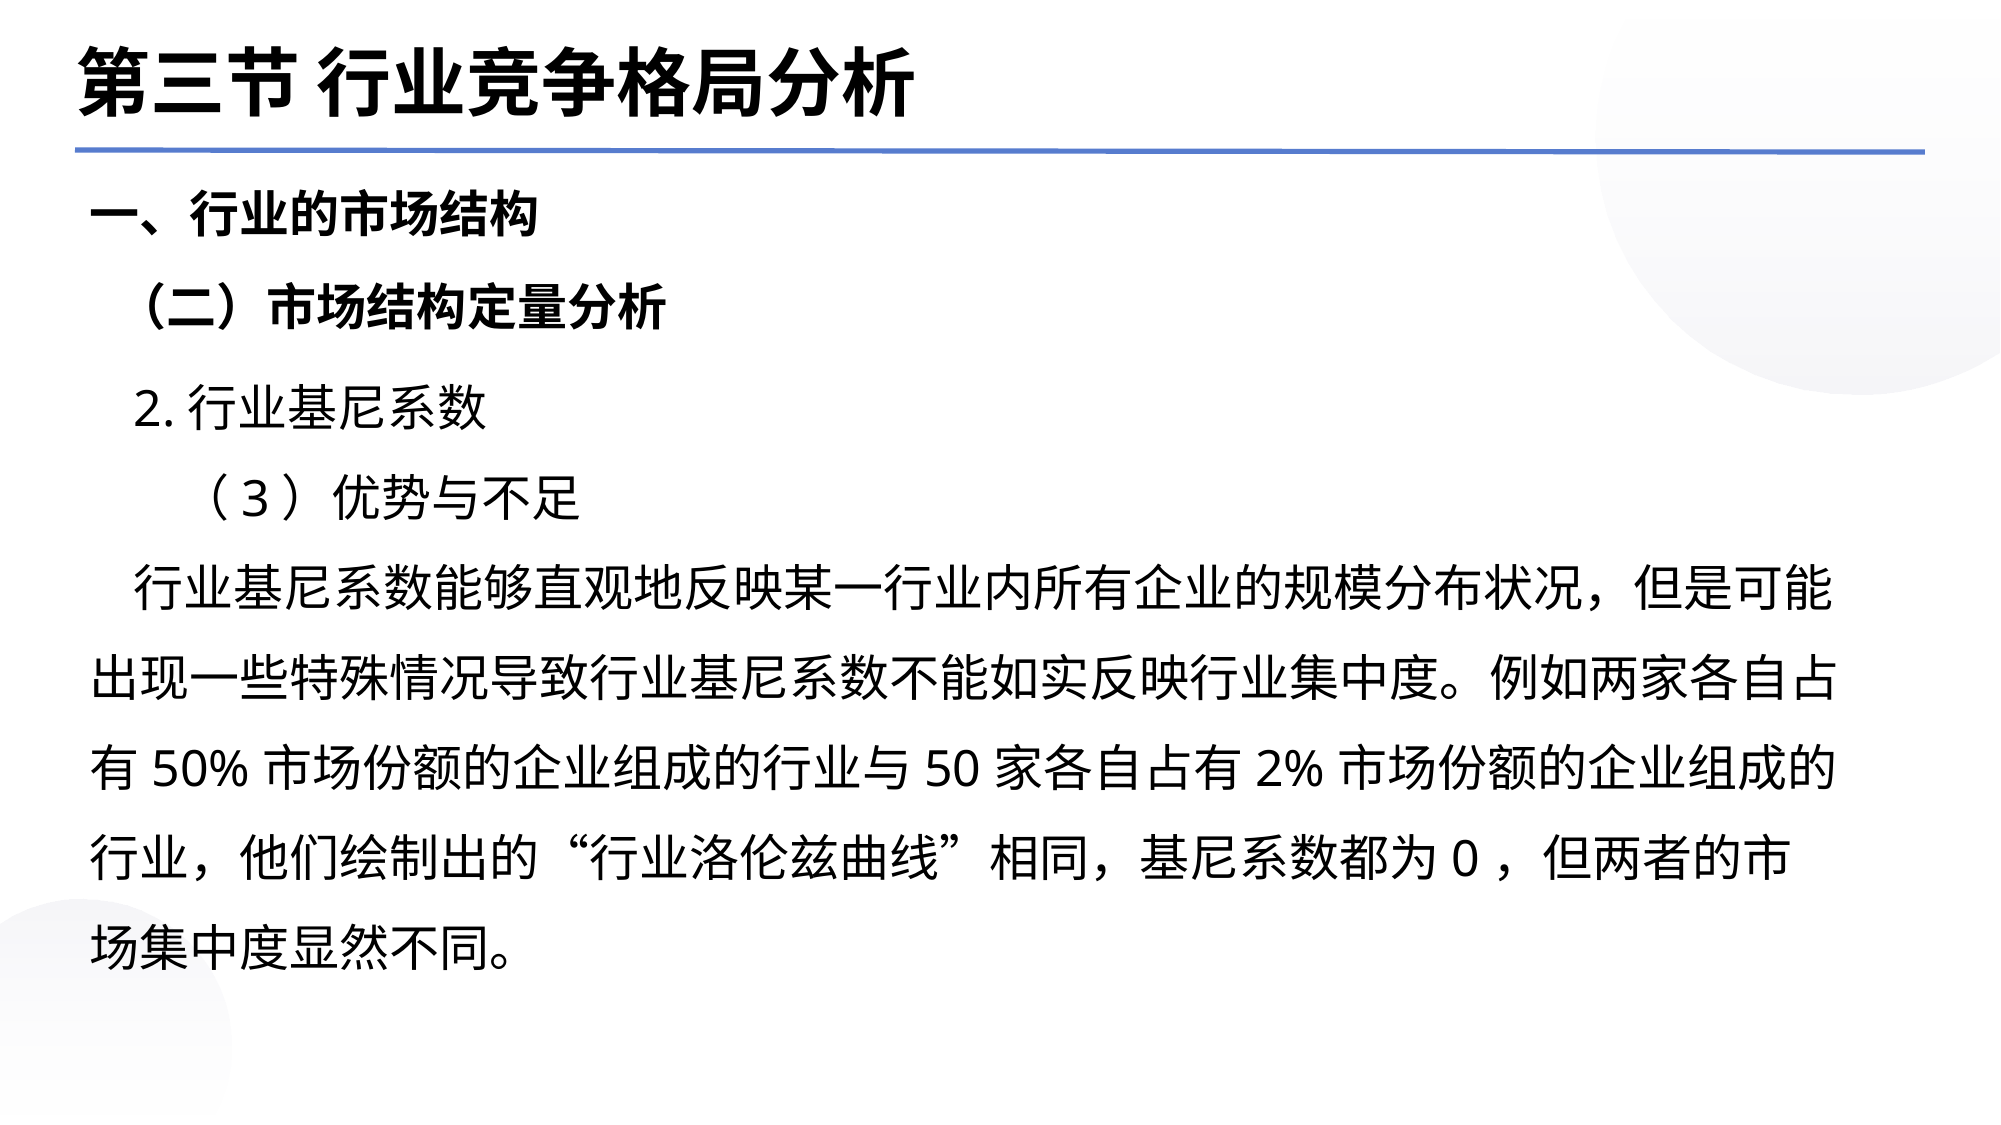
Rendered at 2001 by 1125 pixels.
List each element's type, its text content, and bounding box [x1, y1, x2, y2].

text_box 第三节 行业竞争格局分析 [75, 24, 1925, 125]
text_box （二）市场结构定量分析 [102, 267, 936, 338]
text_box 一、行业的市场结构 [75, 175, 909, 251]
text_box [1594, 0, 2000, 396]
text_box [0, 898, 233, 1125]
text_box 2.行业基尼系数 （3）优势与不足 行业基尼系数能够直观地反映某一行业内所有企业的规模分布状况，但是可能出现一些特殊情况导致行业基尼系数不能如实反映行业集中度。例如两家各自占有50%市场份额的企业组成的行业与50家各自占有2%市场份额的企业组成的行业，他们绘制出的“行业洛伦兹曲线”相同，基尼系数都为0，但两者的市场集中度显然不同。 [75, 338, 1855, 1024]
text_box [74, 149, 1925, 153]
